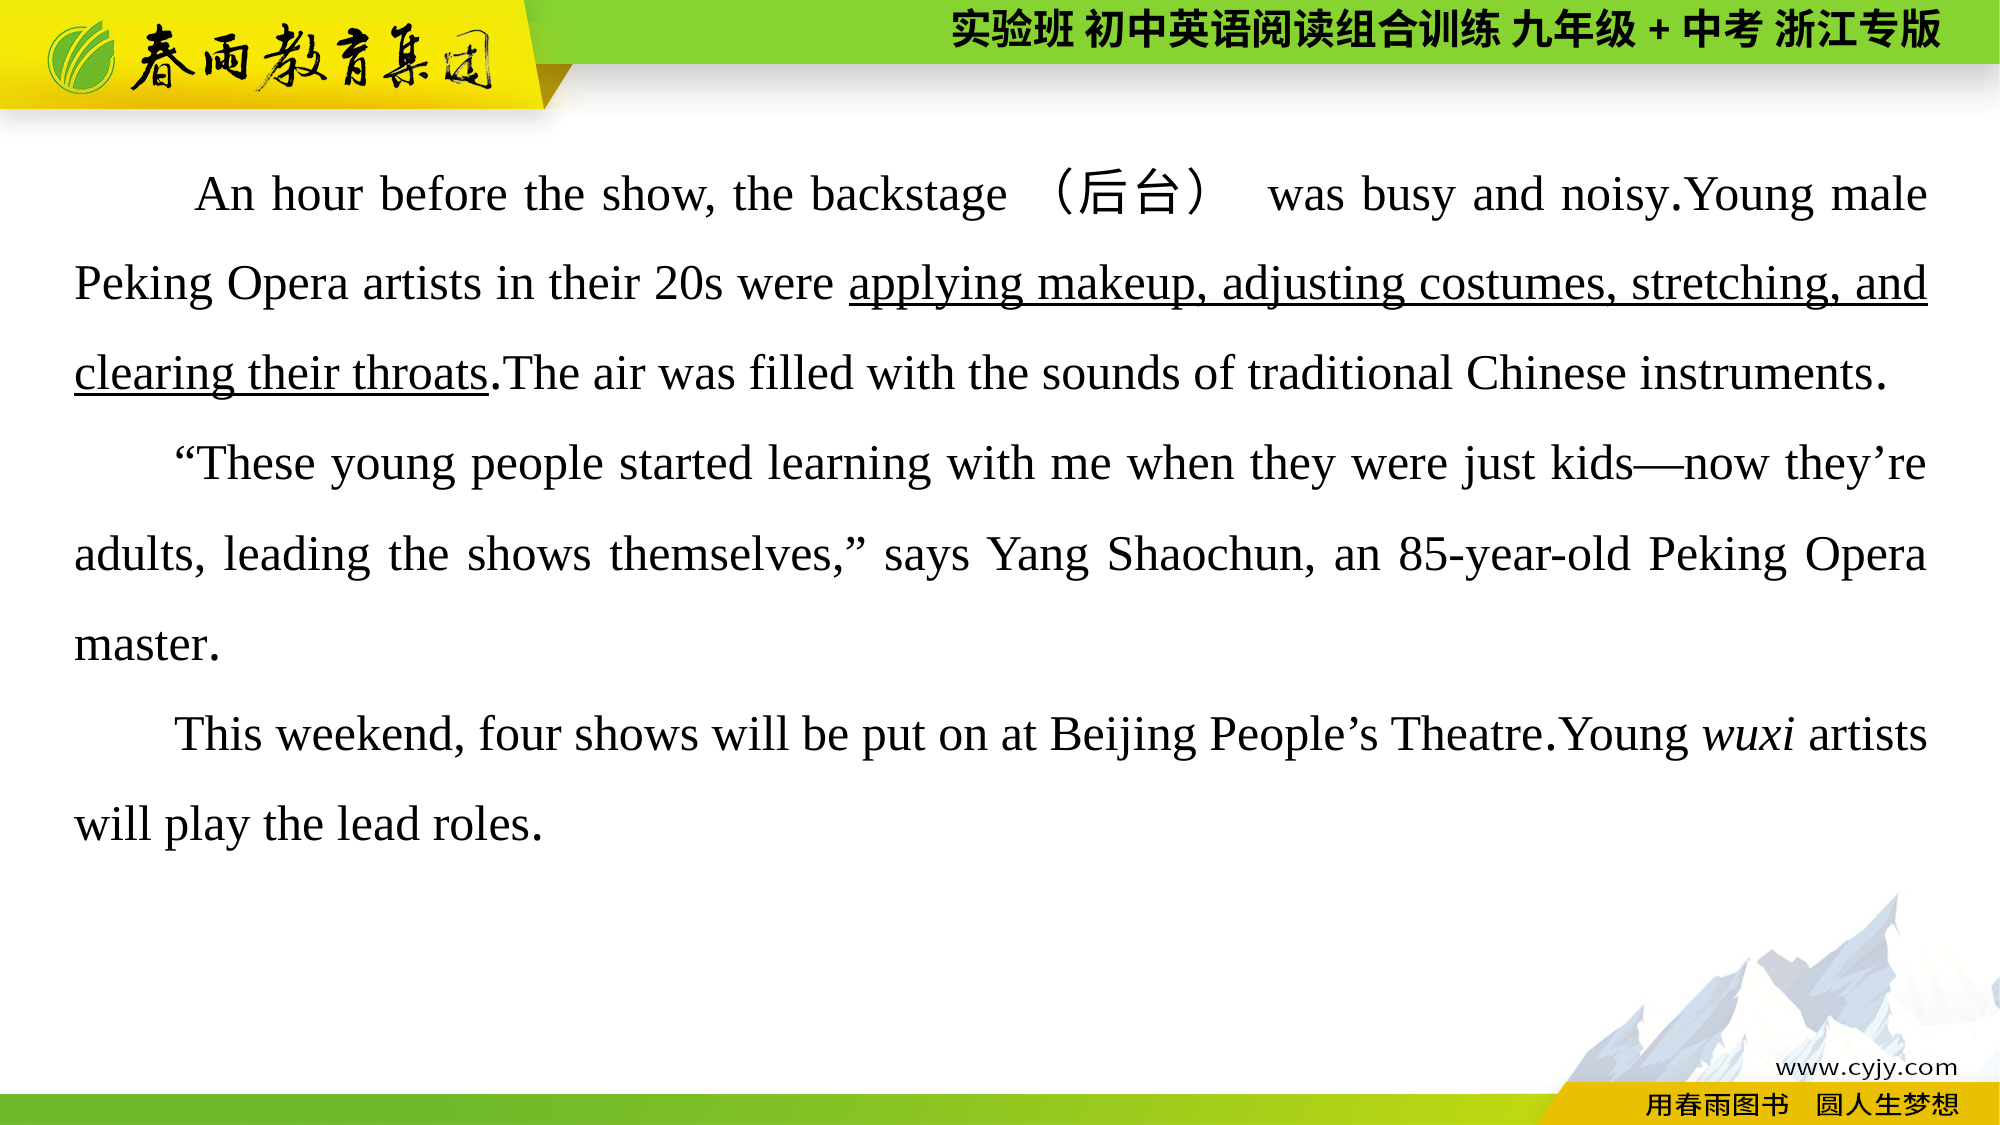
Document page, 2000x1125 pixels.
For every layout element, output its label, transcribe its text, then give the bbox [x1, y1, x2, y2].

list An hour before the show, the backstage（后台） was busy and noisy.Young male Peking Opera artists in their 20s were applying makeup, adjusting costumes, stretching, and clearing their throats.The air was filled with the sounds of traditional Chinese instruments. “These young people started learning with me when they were just kids—now they’re adults, leading the shows themselves,” says Yang Shaochun, an 85-year-old Peking Opera master. This weekend, four shows will be put on at Beijing People’s Theatre.Young wuxi artists will play the lead roles. [59, 122, 1944, 854]
picture [0, 0, 2000, 1125]
